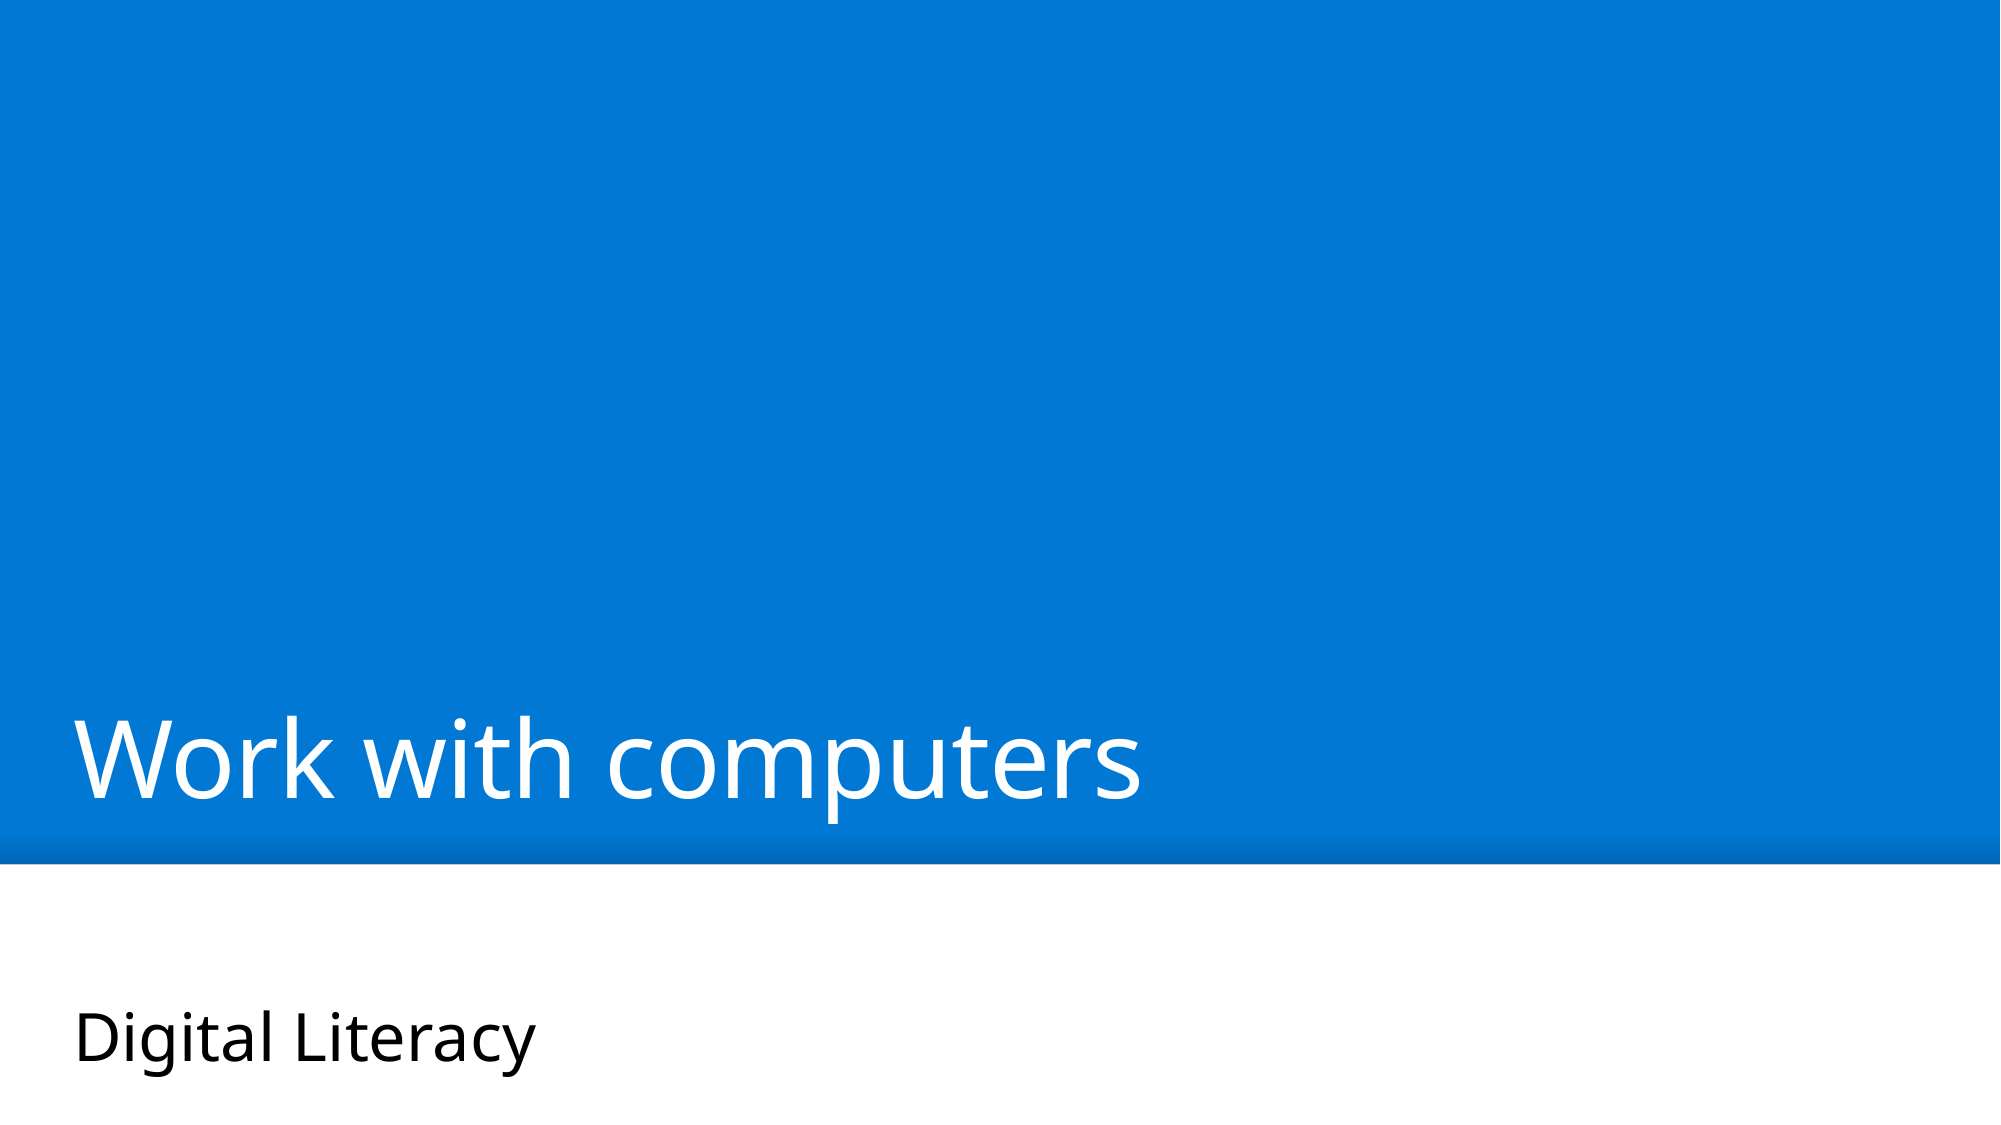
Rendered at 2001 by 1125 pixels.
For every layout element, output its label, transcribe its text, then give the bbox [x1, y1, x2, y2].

subtitle Digital Literacy [73, 882, 1319, 1076]
title Work with computers [73, 689, 1741, 821]
